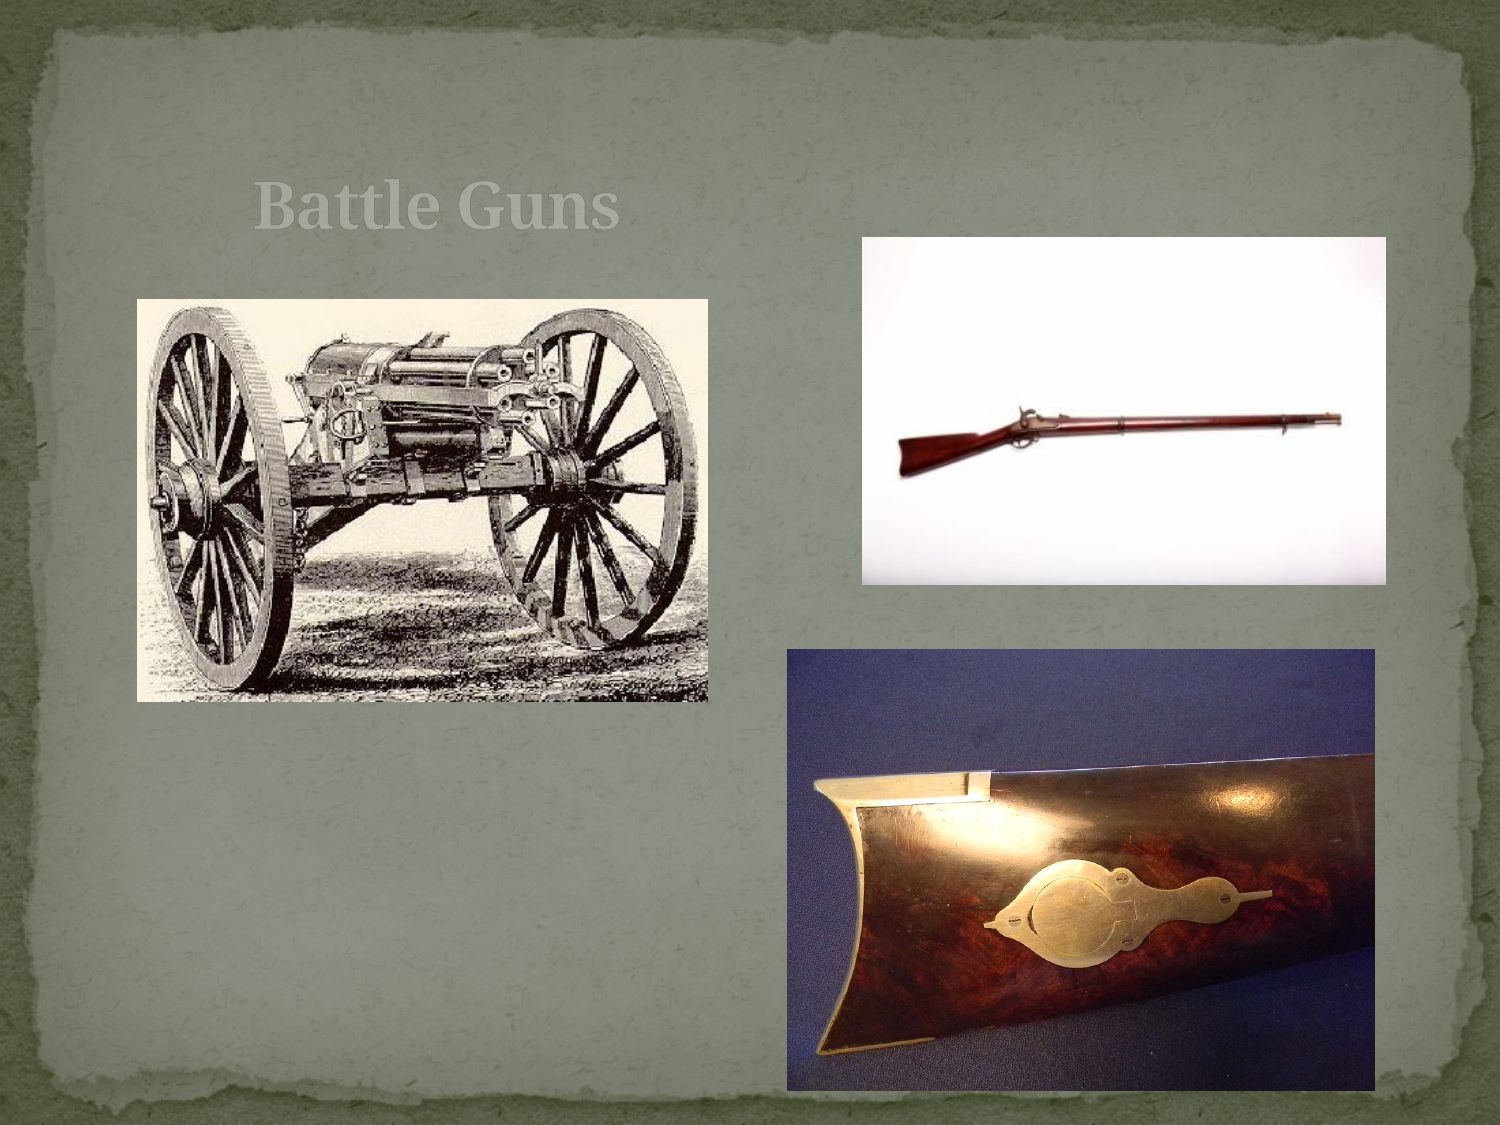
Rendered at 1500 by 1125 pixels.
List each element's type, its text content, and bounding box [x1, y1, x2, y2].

title Battle Guns [237, 62, 1238, 250]
picture [787, 649, 1375, 1091]
picture [862, 237, 1386, 585]
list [141, 303, 707, 699]
